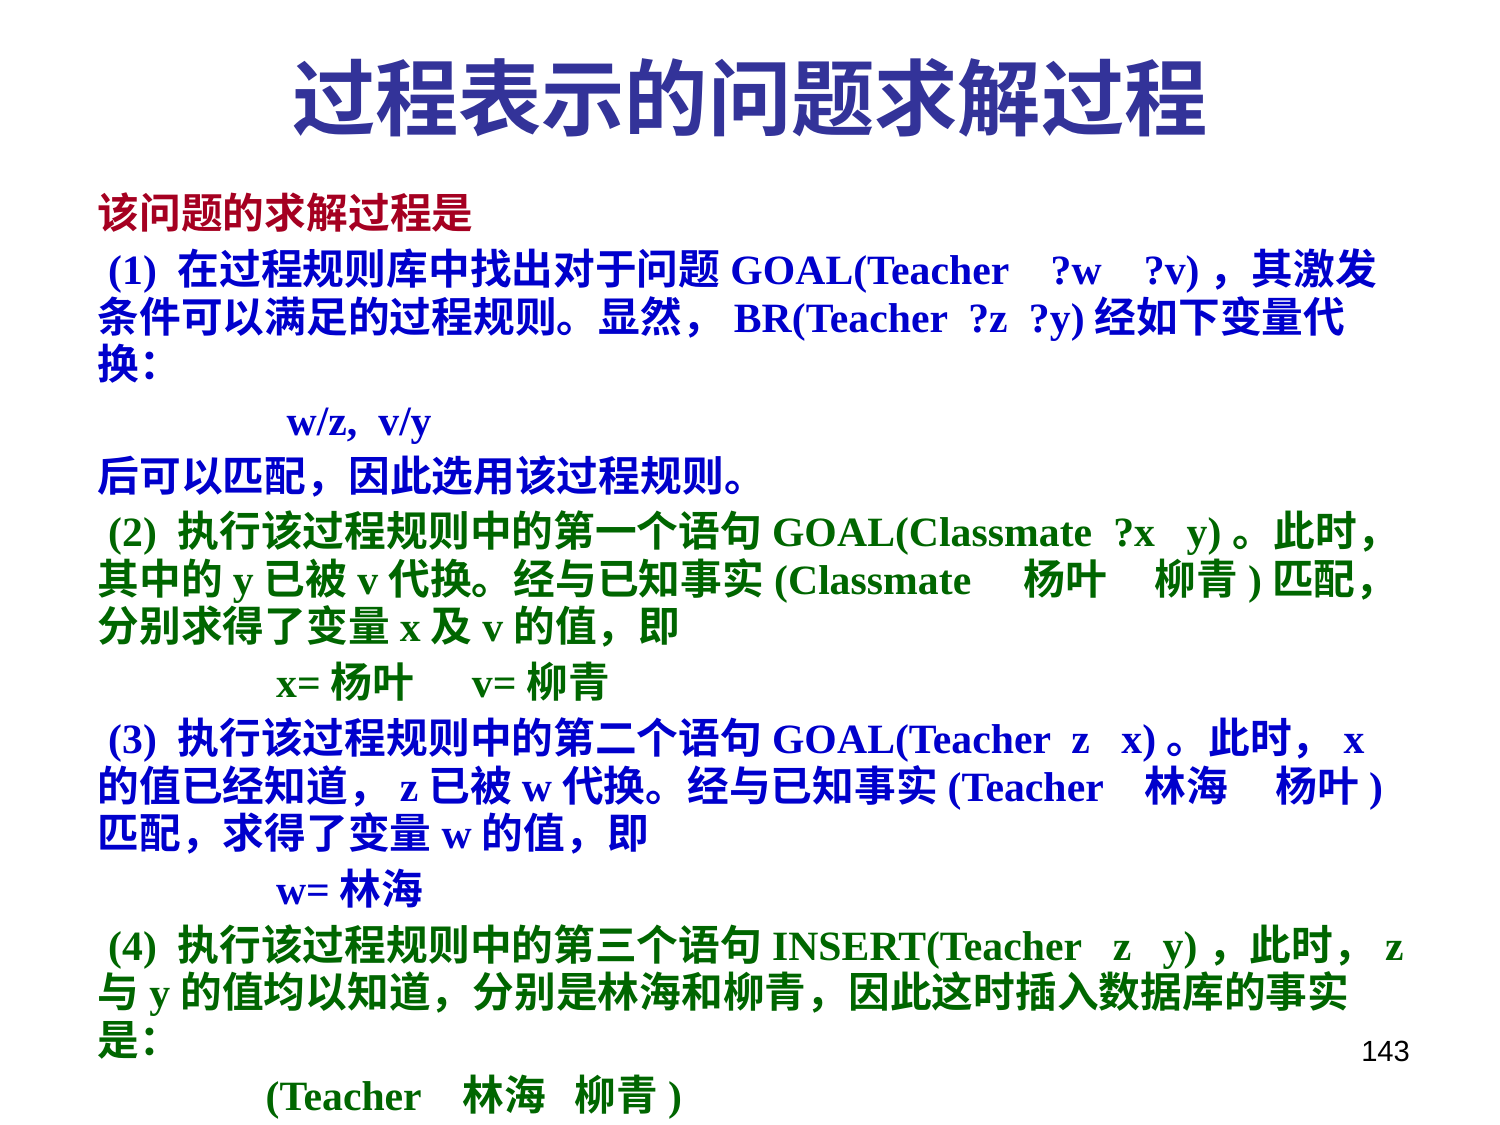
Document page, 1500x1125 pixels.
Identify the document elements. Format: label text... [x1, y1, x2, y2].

title 过程表示的问题求解过程 [41, 31, 1459, 161]
list 该问题的求解过程是 (1) 在过程规则库中找出对于问题GOAL(Teacher ?w ?v)，其激发条件可以满足的过程规则。显然，BR(Teacher ?z ?y)经如下变量代换： w/z, v/y 后可以匹配，因此选用该过程规则。 (2) 执行该过程规则中的第一个语句GOAL(Classmate ?x y)。此时，其中的y已被v代换。经与已知事实(Classmate 杨叶 柳青)匹配，分别求得了变量x及v的值，即 x=杨叶 v=柳青 (3) 执行该过程规则中的第二个语句GOAL(Teacher z x)。此时，x的值已经知道，z已被w代换。经与已知事实(Teacher 林海 杨叶)匹配，求得了变量w的值，即 w=林海 (4) 执行该过程规则中的第三个语句INSERT(Teacher z y)，此时，z与y的值均以知道，分别是林海和柳青，因此这时插入数据库的事实是： (Teacher 林海 柳青) 这表明“林海也是柳青的老师”，求得了问题的解。 [82, 183, 1424, 1124]
